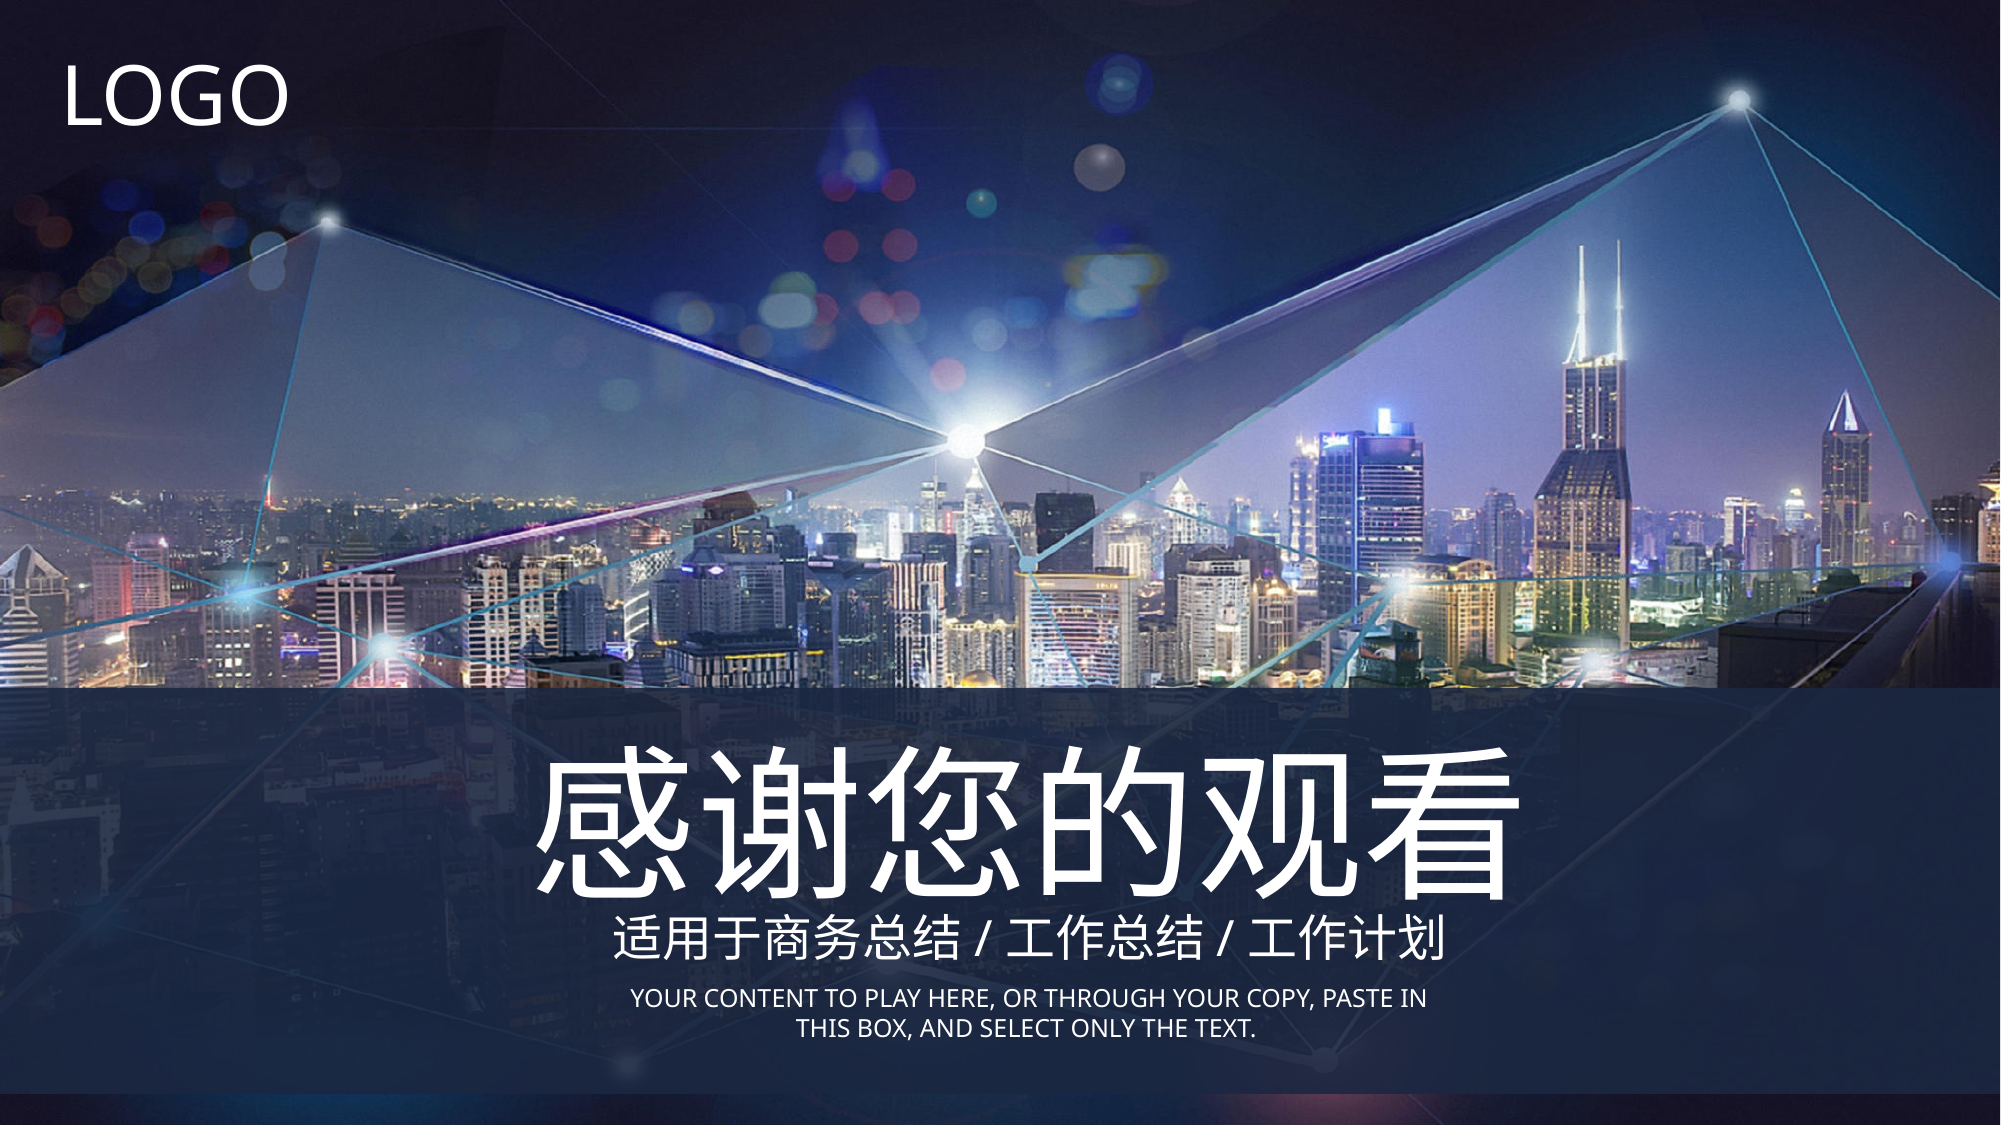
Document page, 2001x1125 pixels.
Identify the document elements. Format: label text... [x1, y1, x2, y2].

text_box YOUR CONTENT TO PLAY HERE, OR THROUGH YOUR COPY, PASTE IN THIS BOX, AND SELECT ONLY THE TEXT. [595, 974, 1465, 1050]
text_box 感谢您的观看 [514, 712, 1545, 927]
text_box LOGO [45, 35, 308, 150]
text_box [0, 687, 2000, 1095]
text_box 适用于商务总结/工作总结/工作计划 [536, 899, 1524, 974]
picture [0, 0, 2001, 1125]
